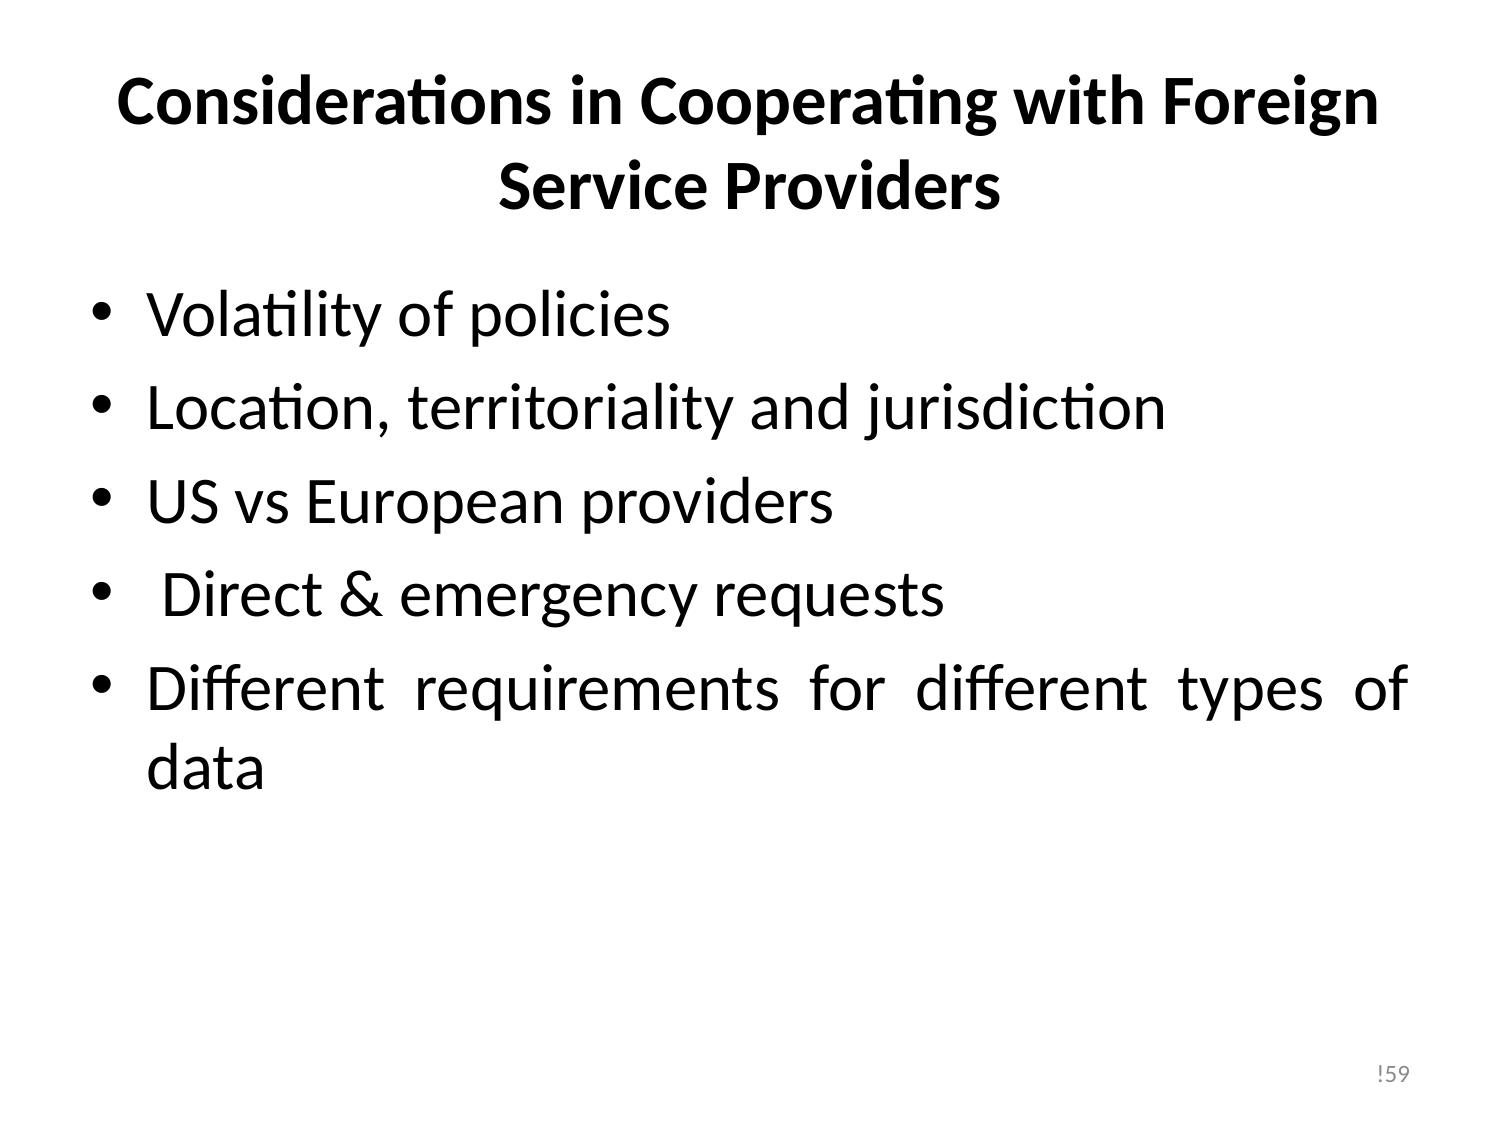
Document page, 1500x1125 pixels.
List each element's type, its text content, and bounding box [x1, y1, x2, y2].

title Considerations in Cooperating with Foreign Service Providers [75, 45, 1425, 233]
list Volatility of policies Location, territoriality and jurisdiction US vs European providers Direct & emergency requests Different requirements for different types of data [75, 262, 1425, 1005]
slide_number !59 [1074, 1042, 1425, 1103]
